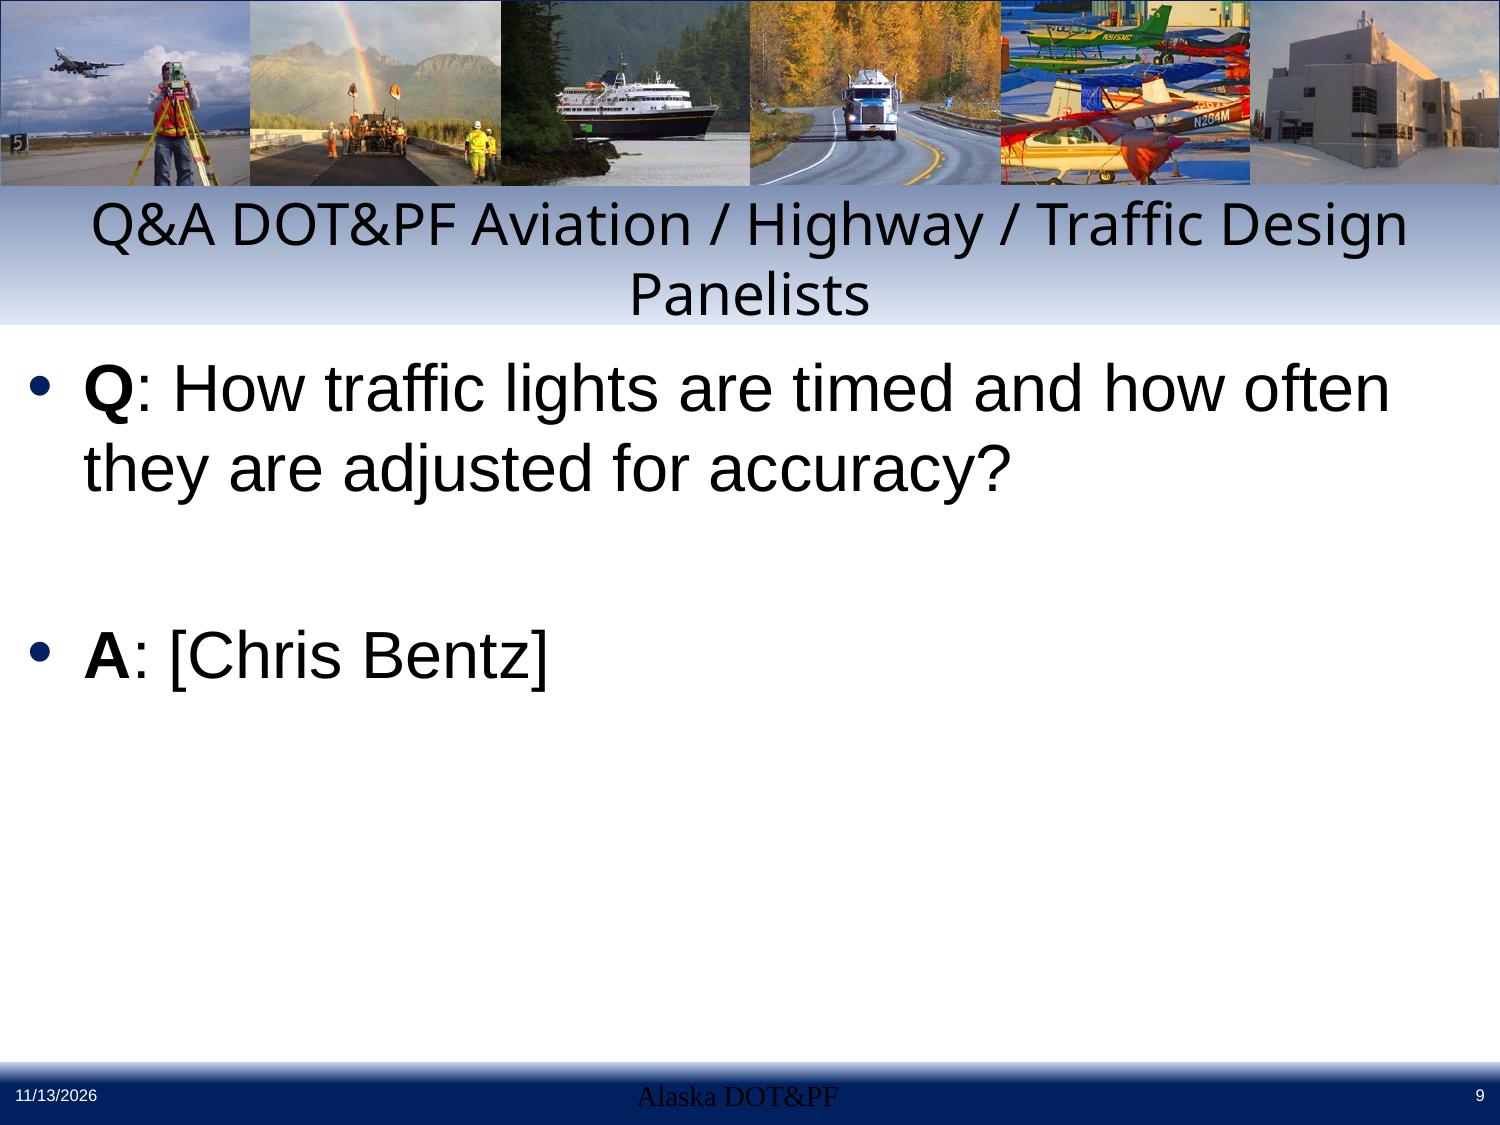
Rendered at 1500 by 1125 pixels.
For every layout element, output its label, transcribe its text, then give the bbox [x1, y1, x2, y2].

list Q: How traffic lights are timed and how often they are adjusted for accuracy? A: [Chris Bentz] [12, 337, 1488, 1050]
slide_number 9 [1149, 1065, 1500, 1125]
footer Alaska DOT&PF [500, 1065, 975, 1125]
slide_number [0, 1065, 350, 1125]
picture [1, 1, 1499, 186]
title Q&A DOT&PF Aviation / Highway / Traffic Design Panelists [0, 189, 1500, 325]
